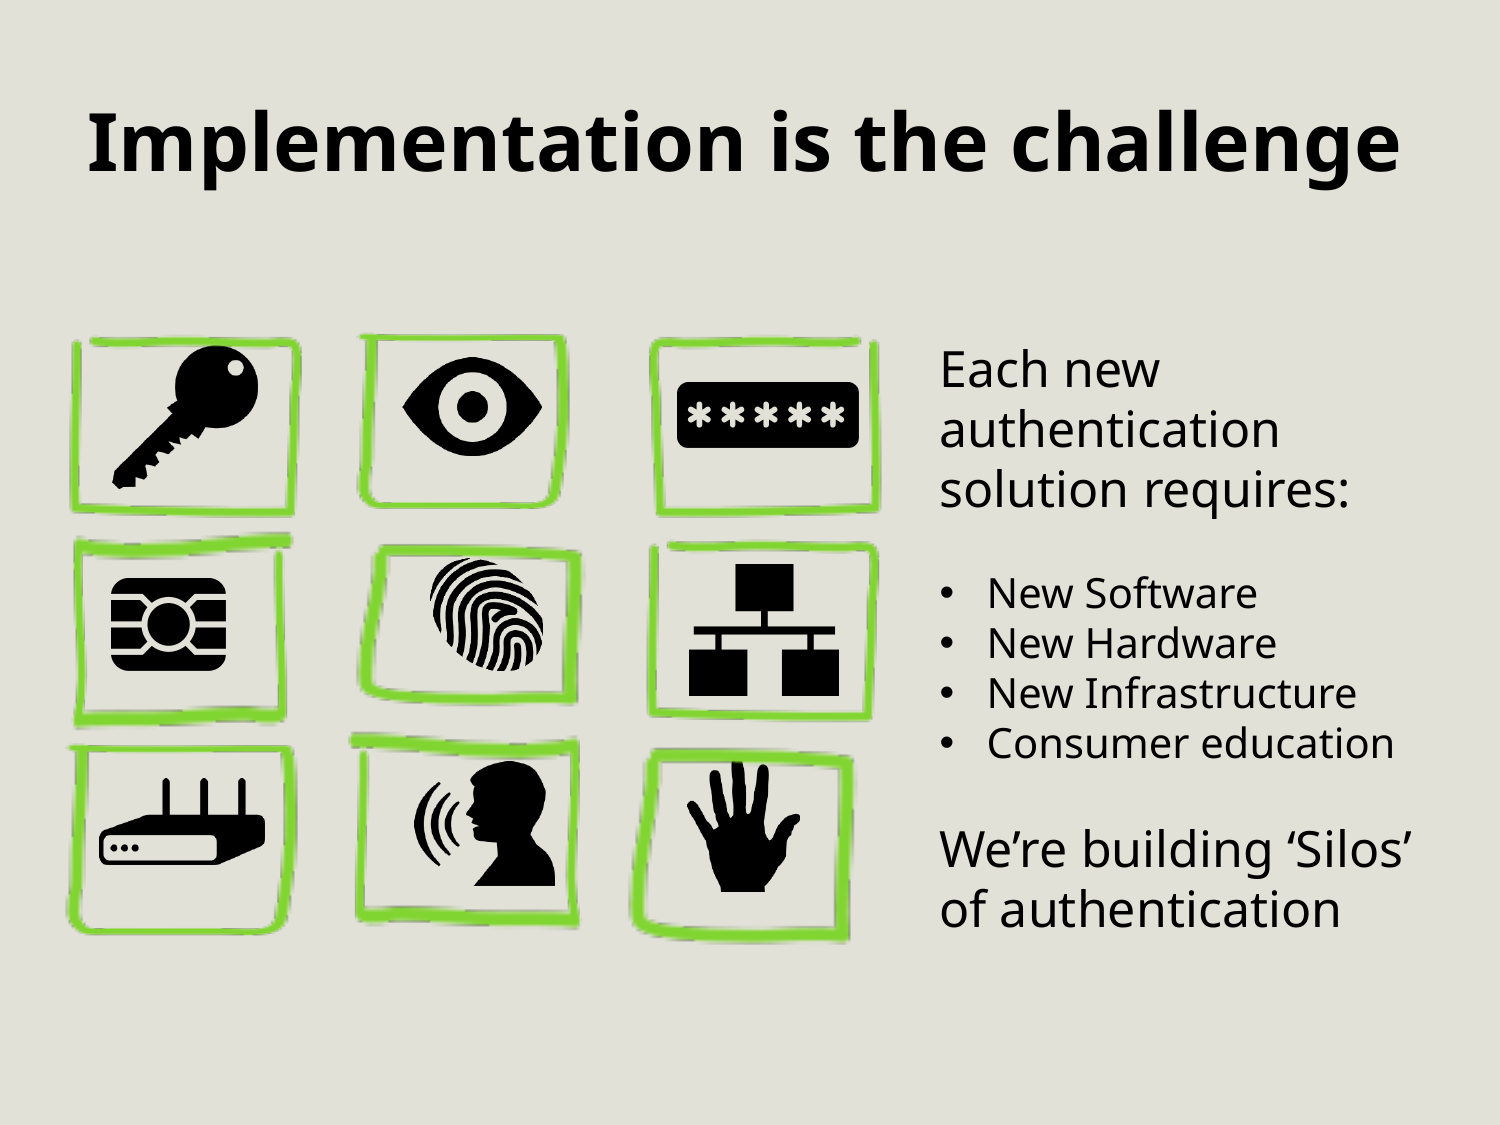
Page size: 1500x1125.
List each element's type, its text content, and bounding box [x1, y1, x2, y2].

title Implementation is the challenge [29, 45, 1463, 233]
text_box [49, 307, 903, 955]
text_box Each new authentication solution requires: New Software New Hardware New Infrastructure Consumer education We’re building ‘Silos’ of authentication [924, 329, 1463, 945]
